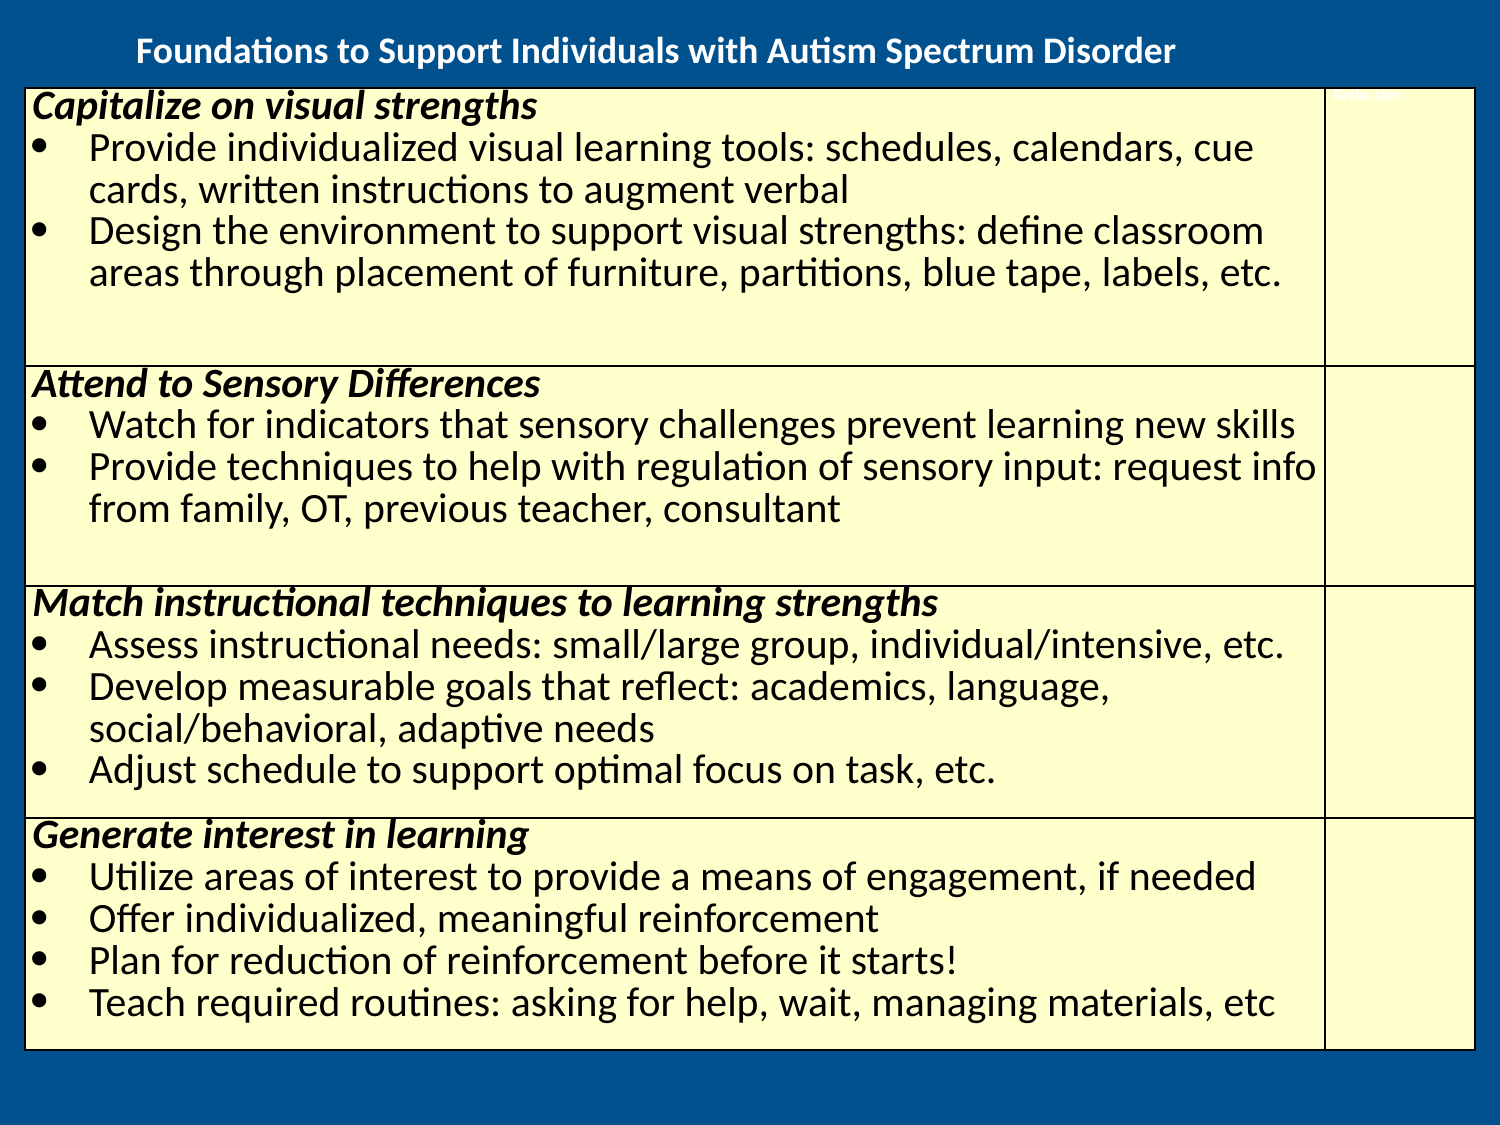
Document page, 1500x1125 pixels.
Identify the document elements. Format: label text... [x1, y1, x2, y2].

table_cell Match instructional techniques to learning strengths Assess instructional needs: small/large group, individual/intensive, etc. Develop measurable goals that reflect: academics, language, social/behavioral, adaptive needs Adjust schedule to support optimal focus on task, etc. [26, 587, 1324, 817]
text_box [0, 0, 1500, 75]
table_cell [1326, 819, 1474, 1049]
table_cell Generate interest in learning Utilize areas of interest to provide a means of engagement, if needed Offer individualized, meaningful reinforcement Plan for reduction of reinforcement before it starts! Teach required routines: asking for help, wait, managing materials, etc [26, 819, 1324, 1049]
text_box Foundations to Support Individuals with Autism Spectrum Disorder [121, 18, 1193, 79]
table_cell Attend to Sensory Differences Watch for indicators that sensory challenges prevent learning new skills Provide techniques to help with regulation of sensory input: request info from family, OT, previous teacher, consultant [26, 367, 1324, 585]
table_cell [1326, 367, 1474, 585]
table_cell [1326, 587, 1474, 817]
table_header Reflection: [1326, 89, 1474, 365]
table_header Capitalize on visual strengths Provide individualized visual learning tools: schedules, calendars, cue cards, written instructions to augment verbal Design the environment to support visual strengths: define classroom areas through placement of furniture, partitions, blue tape, labels, etc. [26, 89, 1324, 365]
